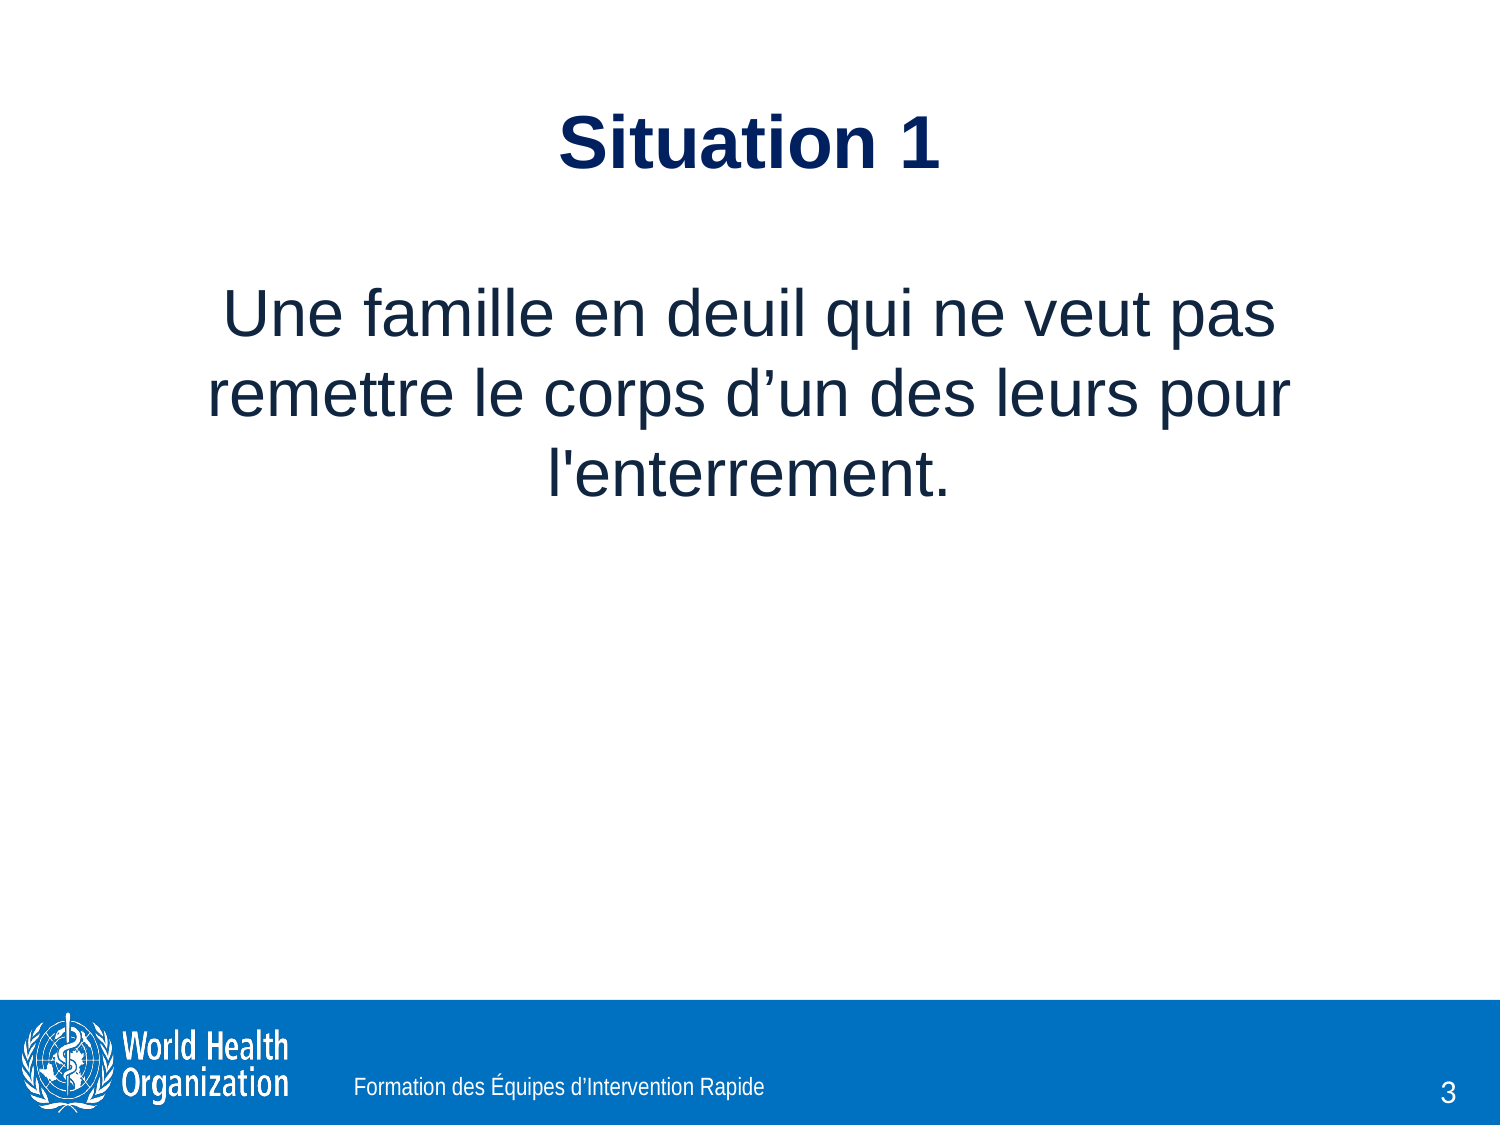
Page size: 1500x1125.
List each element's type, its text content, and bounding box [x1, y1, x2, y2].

list Une famille en deuil qui ne veut pas remettre le corps d’un des leurs pour l'enterrement. [75, 262, 1425, 965]
picture [21, 1012, 288, 1113]
title Situation 1 [75, 45, 1425, 233]
